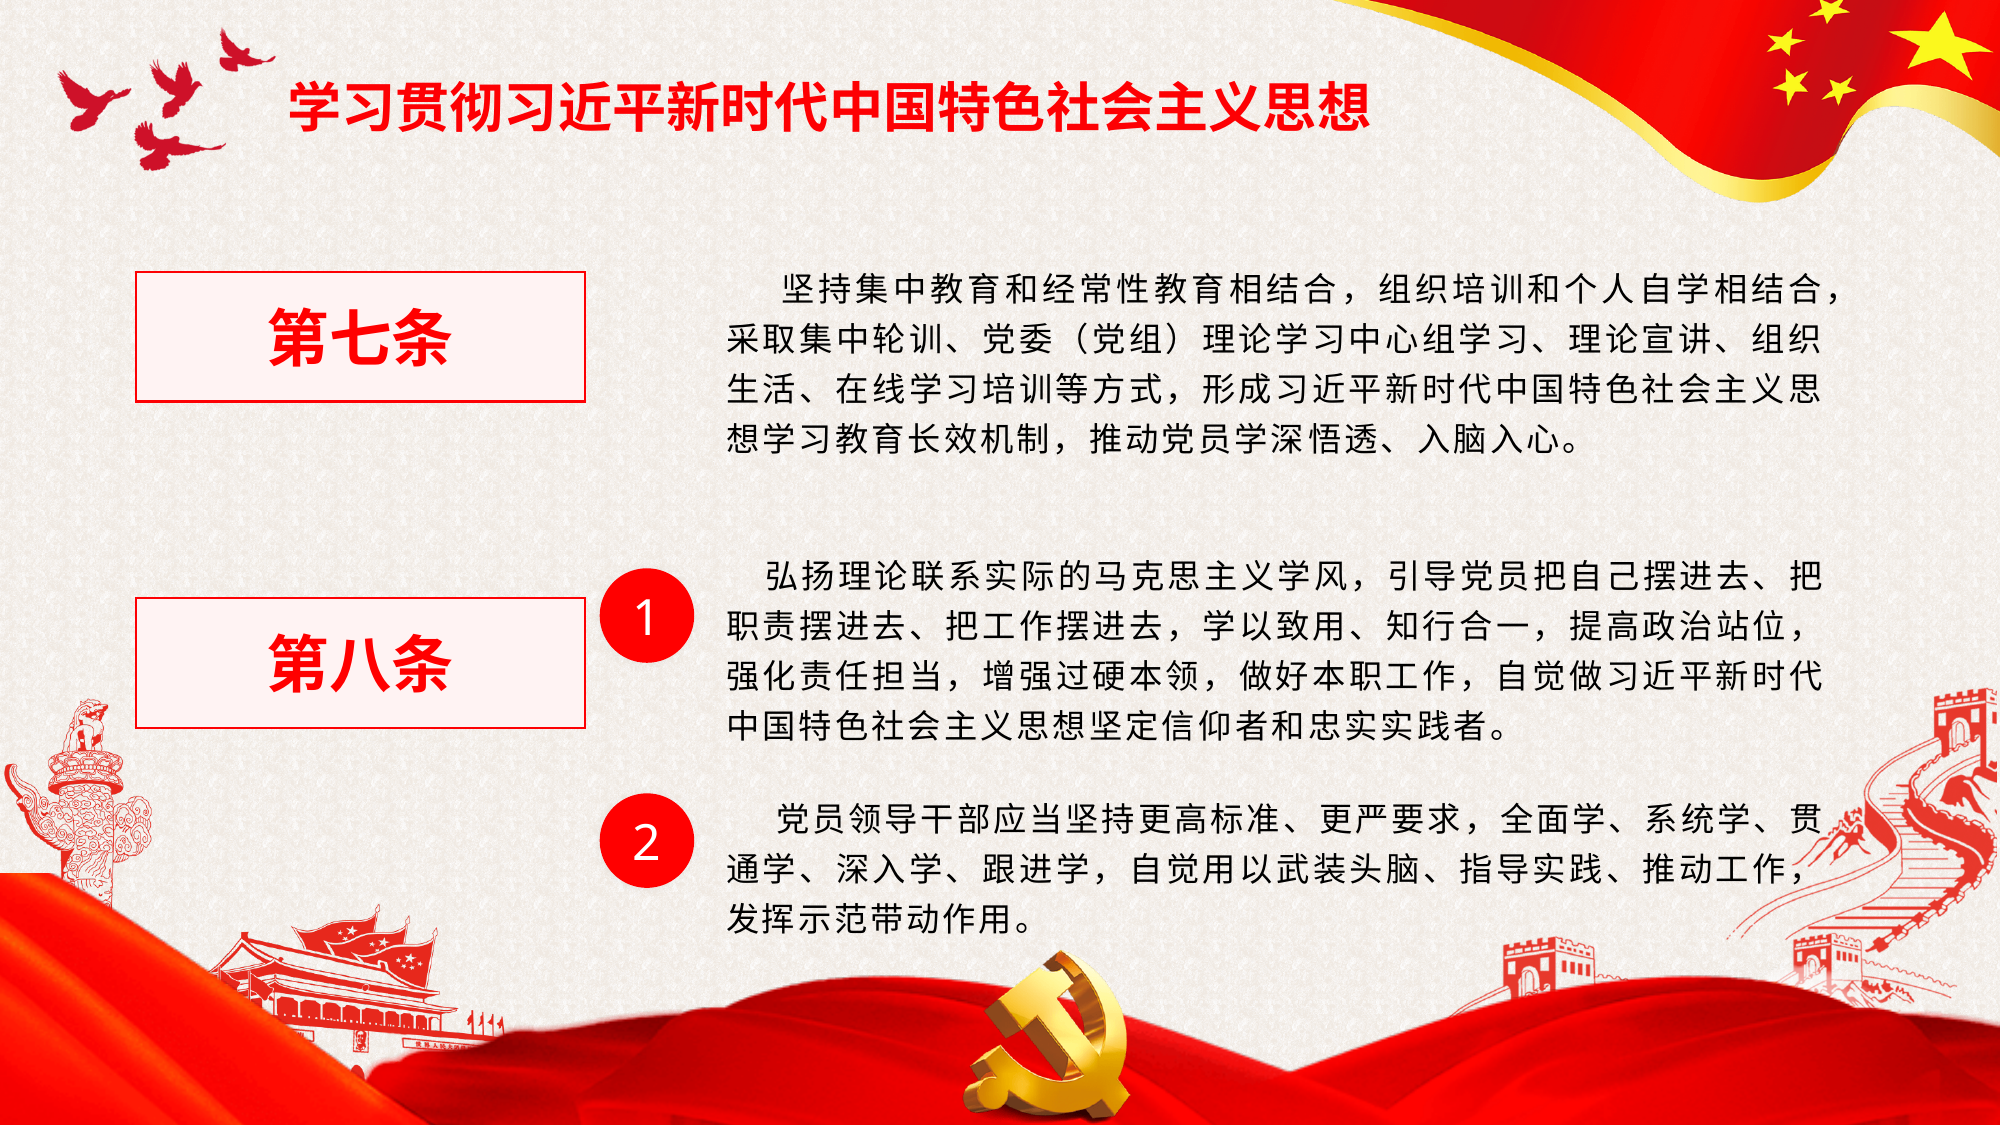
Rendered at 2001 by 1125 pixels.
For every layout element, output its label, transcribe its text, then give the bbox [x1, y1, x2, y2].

text_box 1 [598, 567, 696, 664]
text_box 党员领导干部应当坚持更高标准、更严要求，全面学、系统学、贯通学、深入学、跟进学，自觉用以武装头脑、指导实践、推动工作，发挥示范带动作用。 [709, 779, 1843, 924]
picture [0, 0, 2000, 1125]
text_box 弘扬理论联系实际的马克思主义学风，引导党员把自己摆进去、把职责摆进去、把工作摆进去，学以致用、知行合一，提高政治站位，强化责任担当，增强过硬本领，做好本职工作，自觉做习近平新时代中国特色社会主义思想坚定信仰者和忠实实践者。 [709, 536, 1843, 750]
text_box 坚持集中教育和经常性教育相结合，组织培训和个人自学相结合，采取集中轮训、党委（党组）理论学习中心组学习、理论宣讲、组织生活、在线学习培训等方式，形成习近平新时代中国特色社会主义思想学习教育长效机制，推动党员学深悟透、入脑入心。 [709, 249, 1843, 474]
text_box 2 [598, 792, 696, 889]
text_box 第八条 [135, 597, 586, 729]
text_box 第七条 [135, 271, 586, 403]
text_box 学习贯彻习近平新时代中国特色社会主义思想 [267, 63, 1485, 149]
